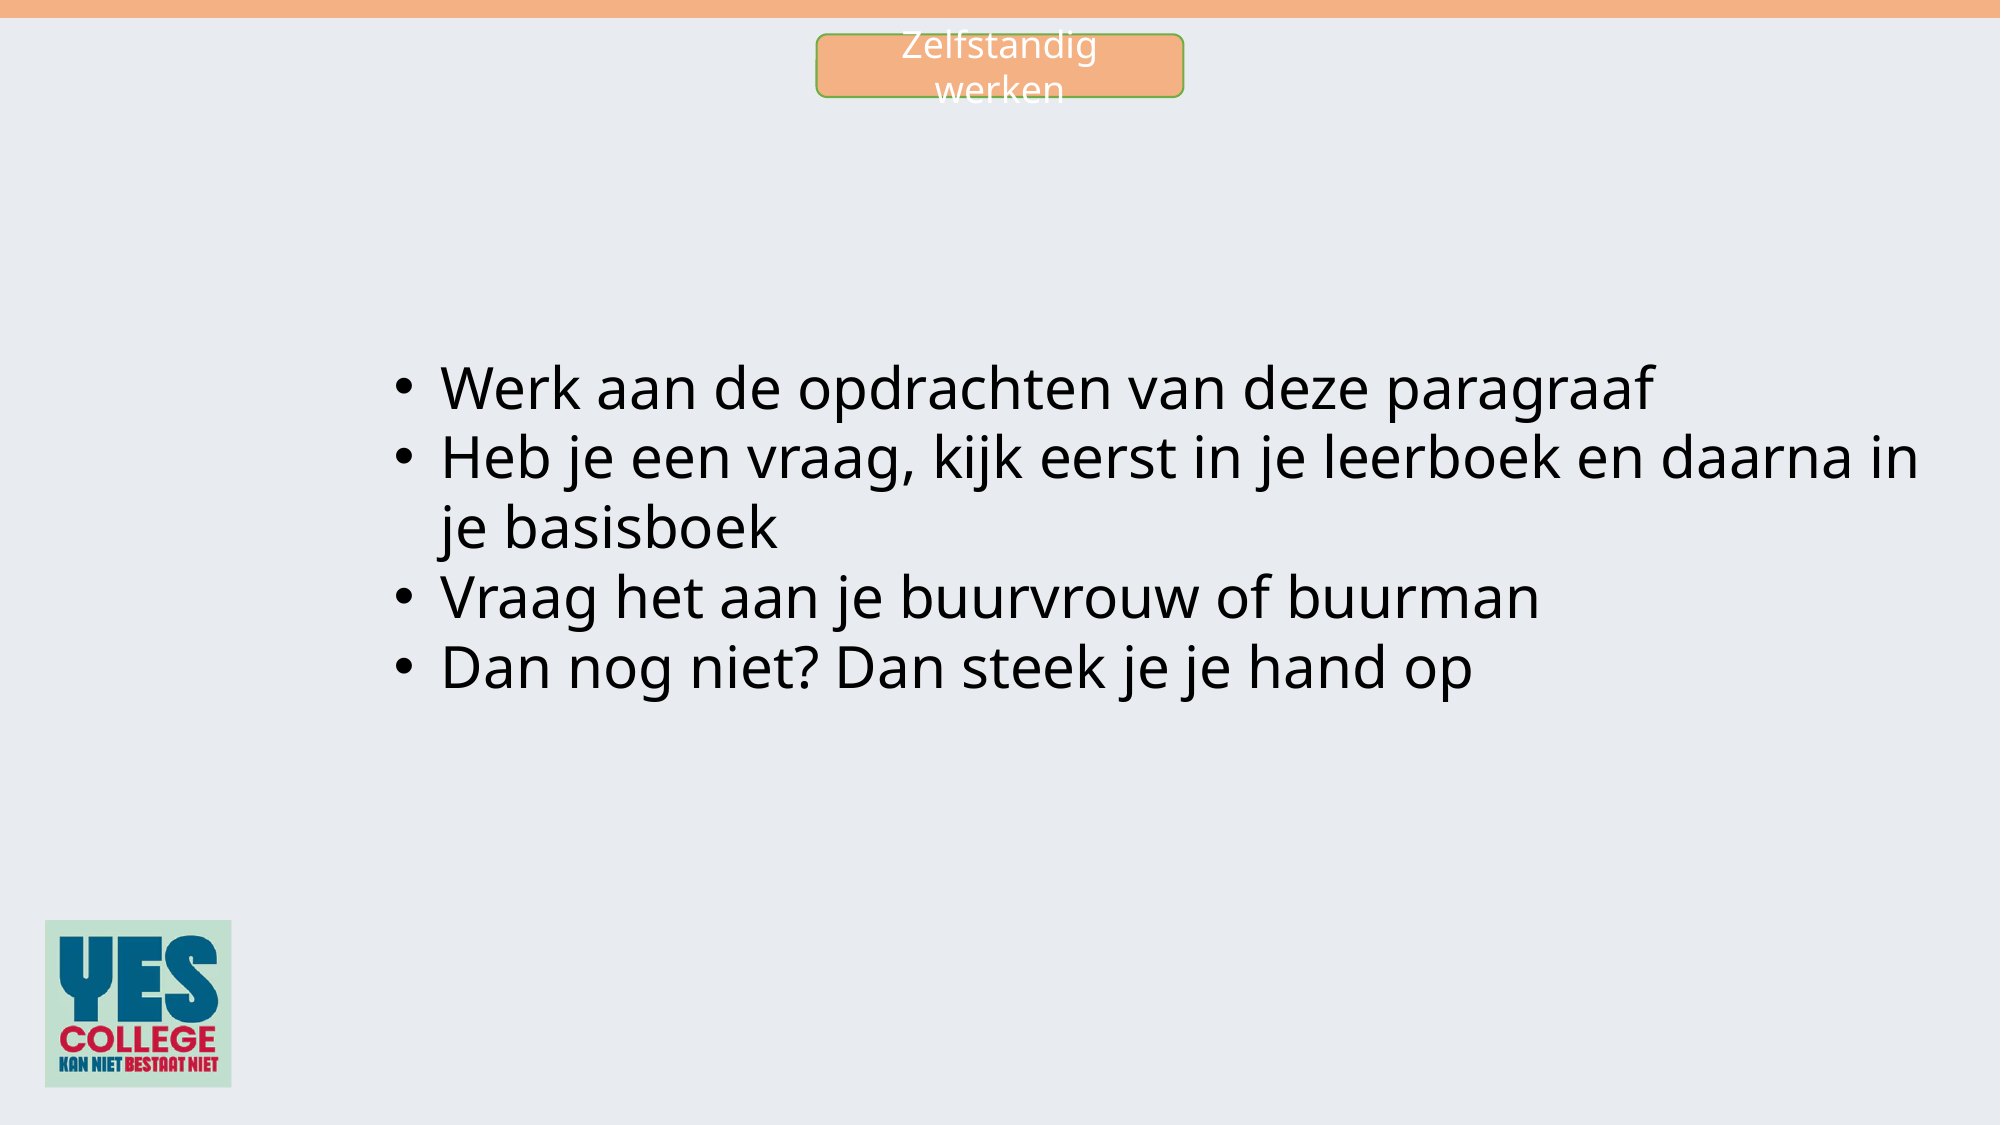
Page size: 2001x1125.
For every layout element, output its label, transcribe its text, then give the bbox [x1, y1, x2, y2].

text_box [0, 0, 2000, 18]
text_box Zelfstandig werken [815, 33, 1185, 99]
text_box Werk aan de opdrachten van deze paragraaf Heb je een vraag, kijk eerst in je leerboek en daarna in je basisboek Vraag het aan je buurvrouw of buurman Dan nog niet? Dan steek je je hand op [379, 343, 1962, 1083]
picture [0, 913, 356, 1093]
